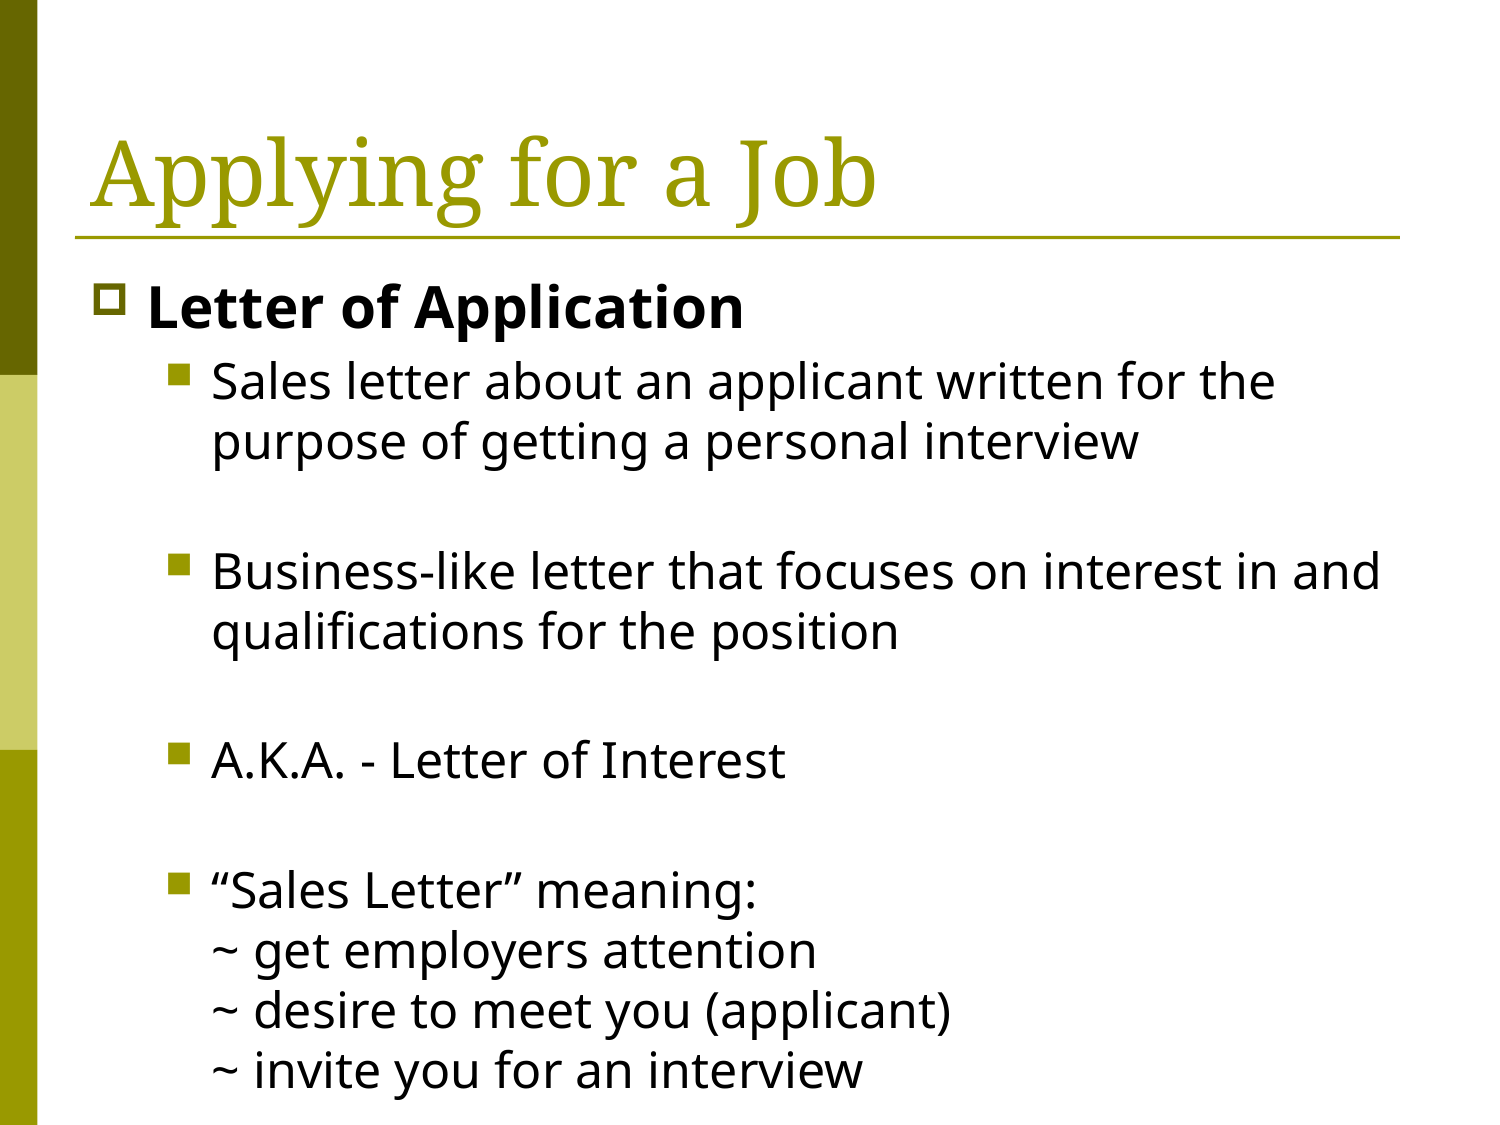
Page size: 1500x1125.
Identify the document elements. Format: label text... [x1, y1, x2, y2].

list Letter of Application Sales letter about an applicant written for the purpose of getting a personal interview Business-like letter that focuses on interest in and qualifications for the position A.K.A. - Letter of Interest “Sales Letter” meaning: ~ get employers attention ~ desire to meet you (applicant) ~ invite you for an interview [74, 262, 1426, 1006]
title Applying for a Job [74, 45, 1426, 233]
